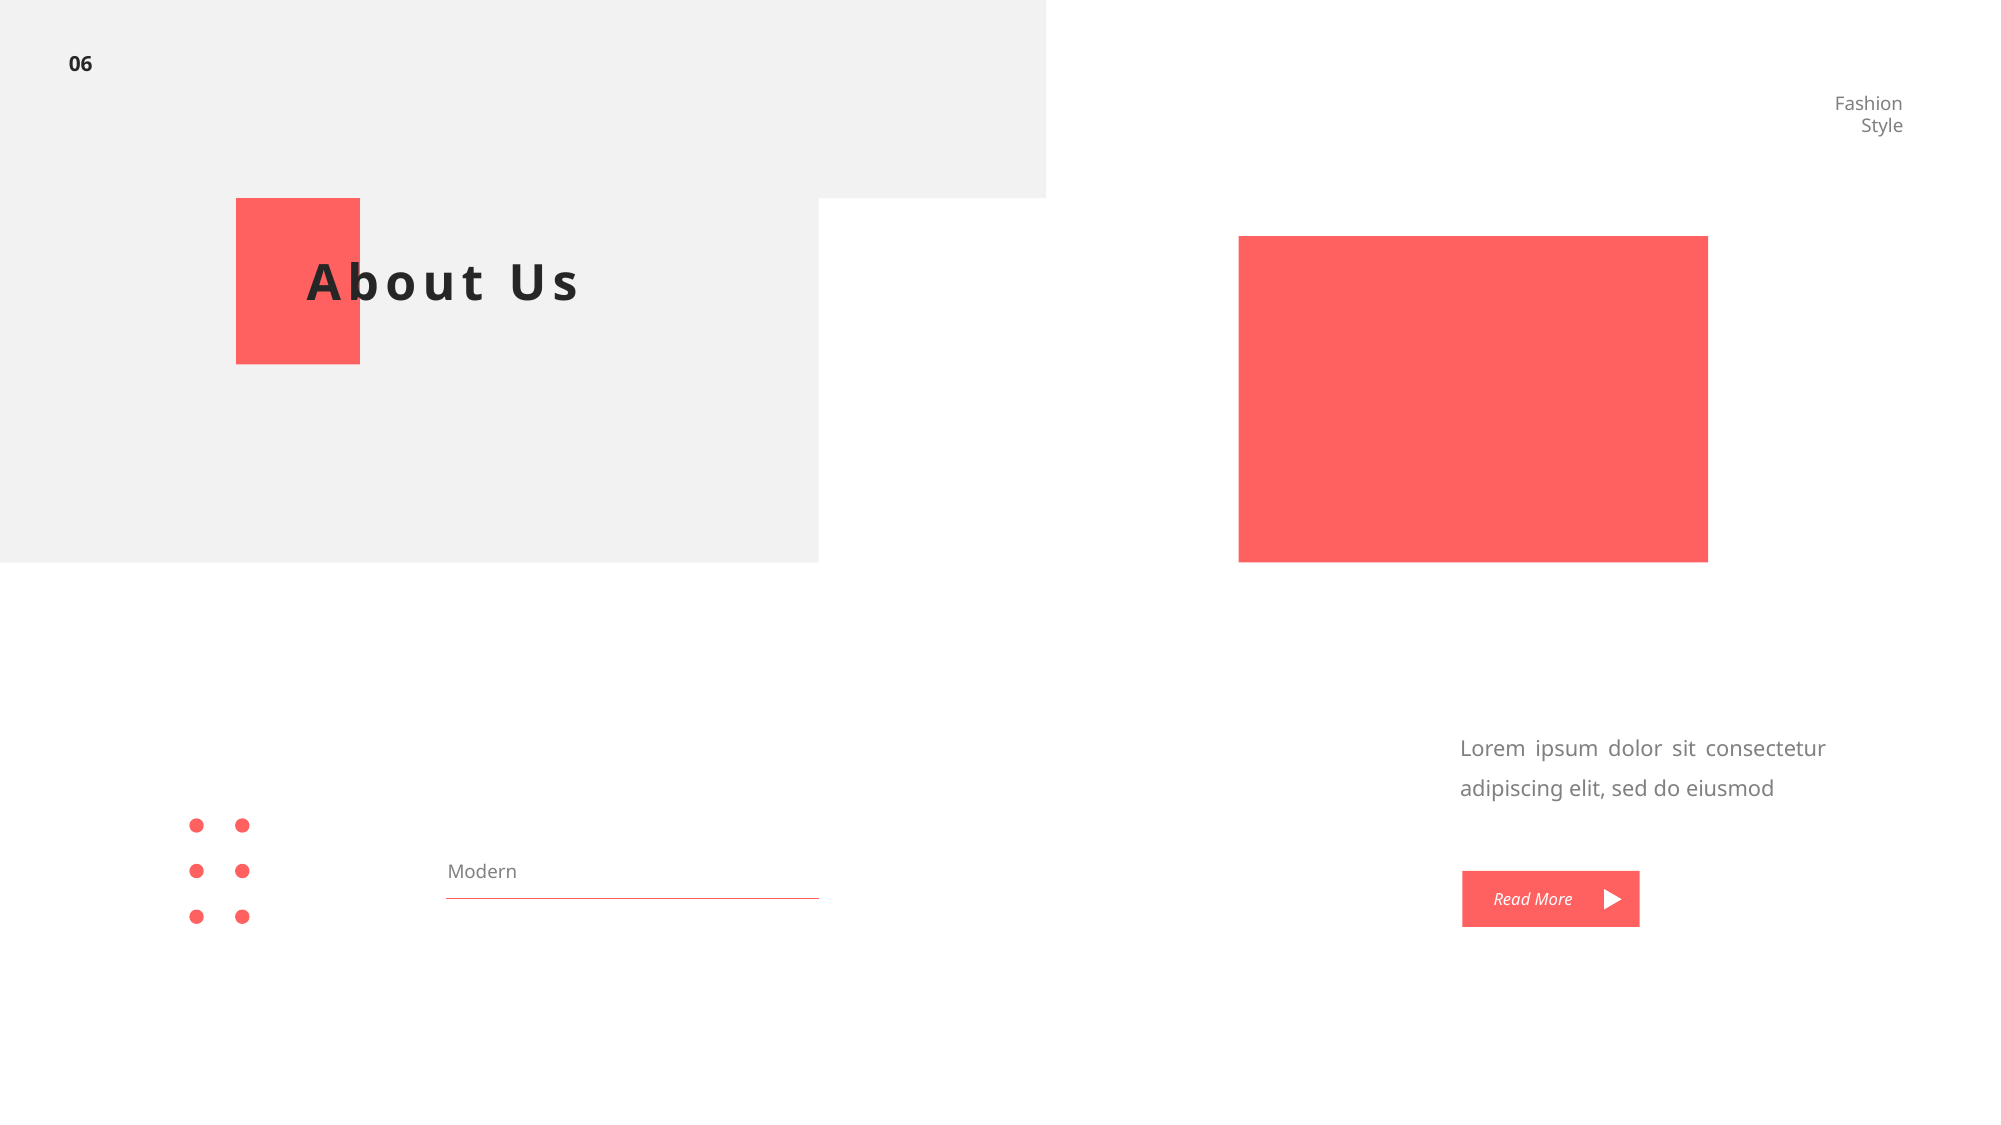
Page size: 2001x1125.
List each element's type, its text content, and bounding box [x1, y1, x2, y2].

text_box [234, 862, 251, 880]
text_box Read More [1478, 881, 1588, 917]
text_box 06 [54, 43, 108, 84]
text_box [0, 0, 1047, 564]
text_box [234, 817, 251, 834]
text_box [235, 197, 361, 365]
text_box About Us [291, 243, 627, 319]
text_box [188, 862, 205, 880]
text_box [1274, 235, 1709, 563]
text_box Fashion Style [1788, 83, 1918, 144]
picture [818, 198, 1693, 927]
text_box [1603, 887, 1624, 912]
text_box [188, 908, 205, 925]
text_box [234, 908, 251, 925]
text_box [1461, 870, 1641, 928]
text_box [188, 817, 205, 834]
text_box Lorem ipsum dolor sit consectetur adipiscing elit, sed do eiusmod [1445, 714, 1842, 808]
text_box Modern [432, 852, 563, 890]
